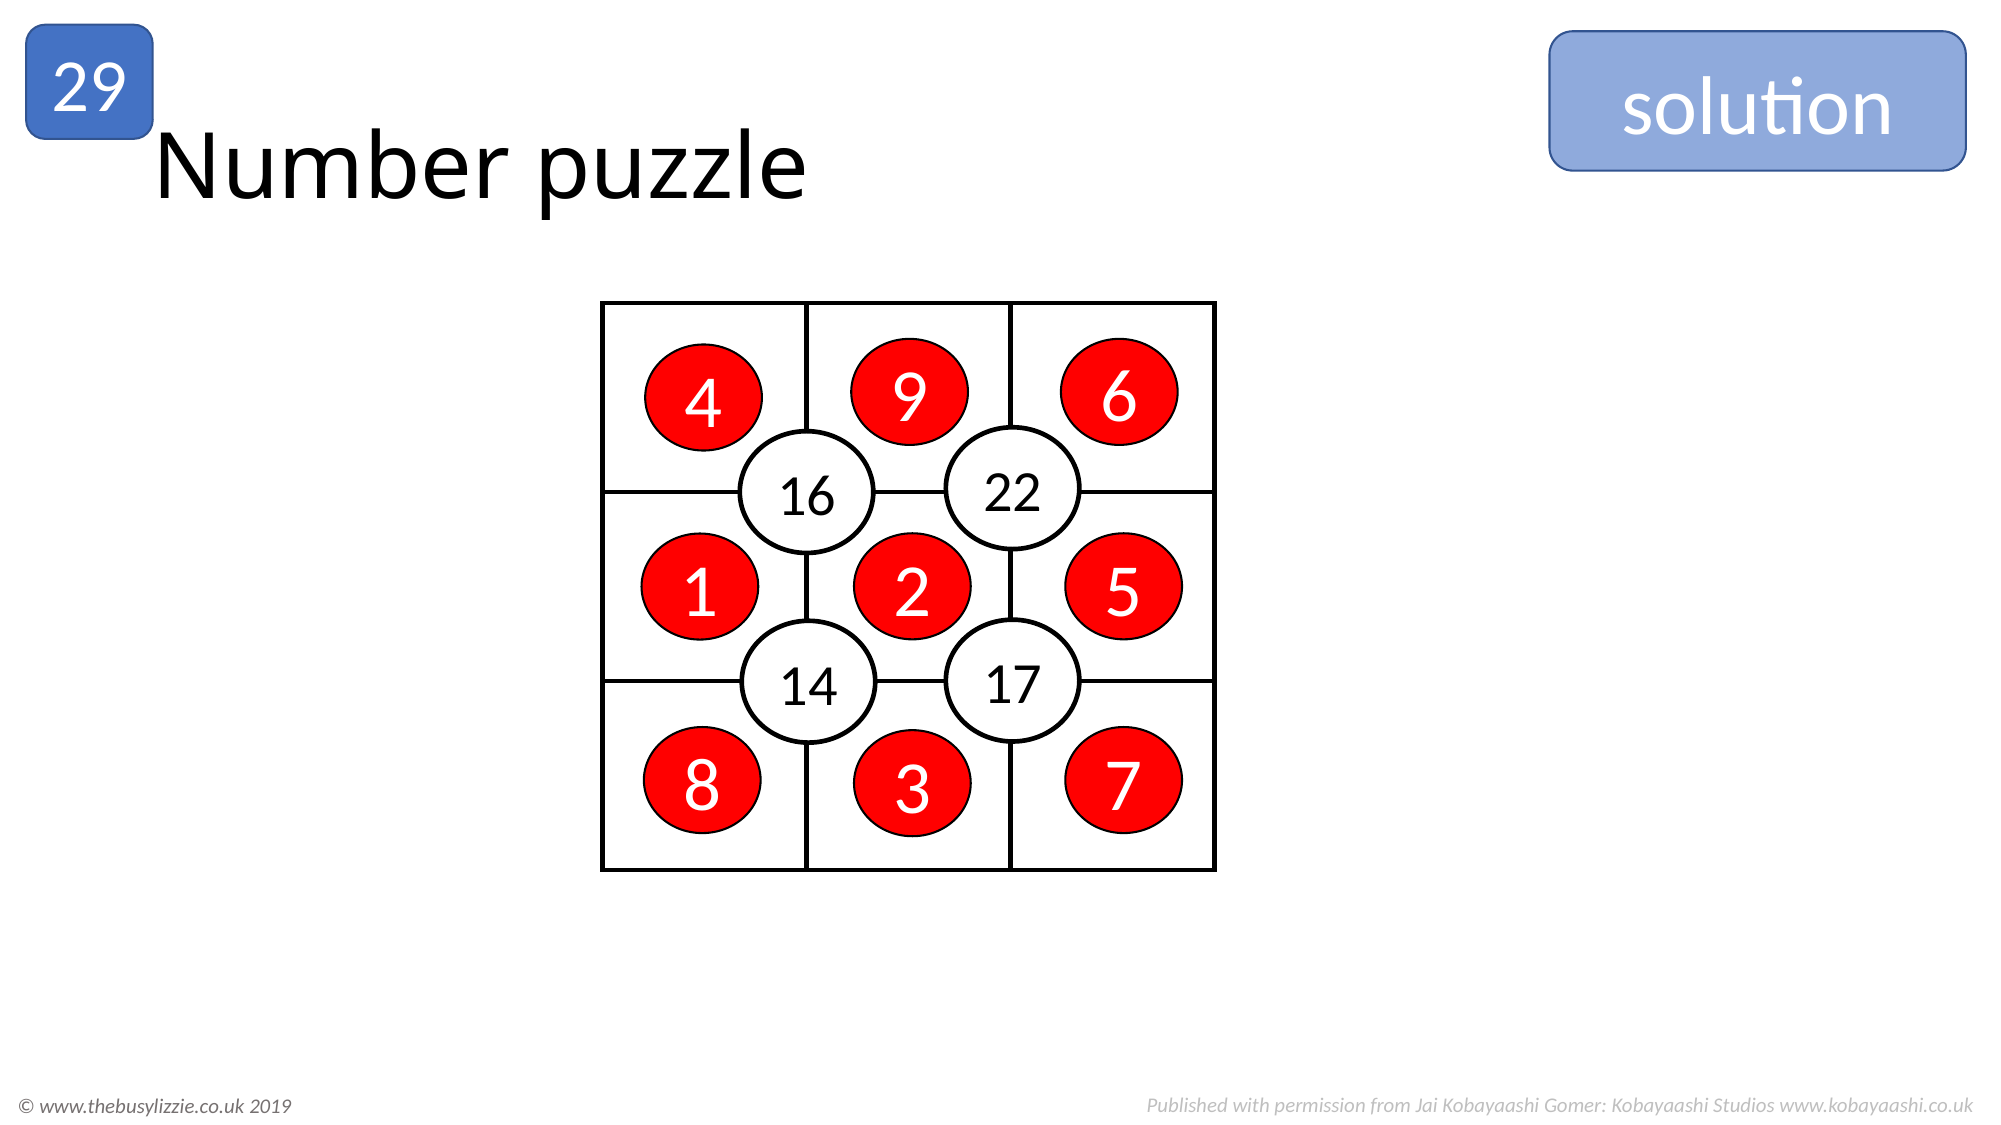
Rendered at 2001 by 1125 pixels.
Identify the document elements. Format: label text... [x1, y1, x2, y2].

title Number puzzle [137, 59, 1863, 278]
text_box Published with permission from Jai Kobayaashi Gomer: Kobayaashi Studios www.kobayaashi.co.uk [1131, 1084, 2000, 1125]
text_box © www.thebusylizzie.co.uk 2019 [2, 1085, 311, 1125]
text_box 29 [25, 23, 154, 140]
text_box solution [1548, 30, 1967, 172]
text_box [602, 302, 1215, 871]
